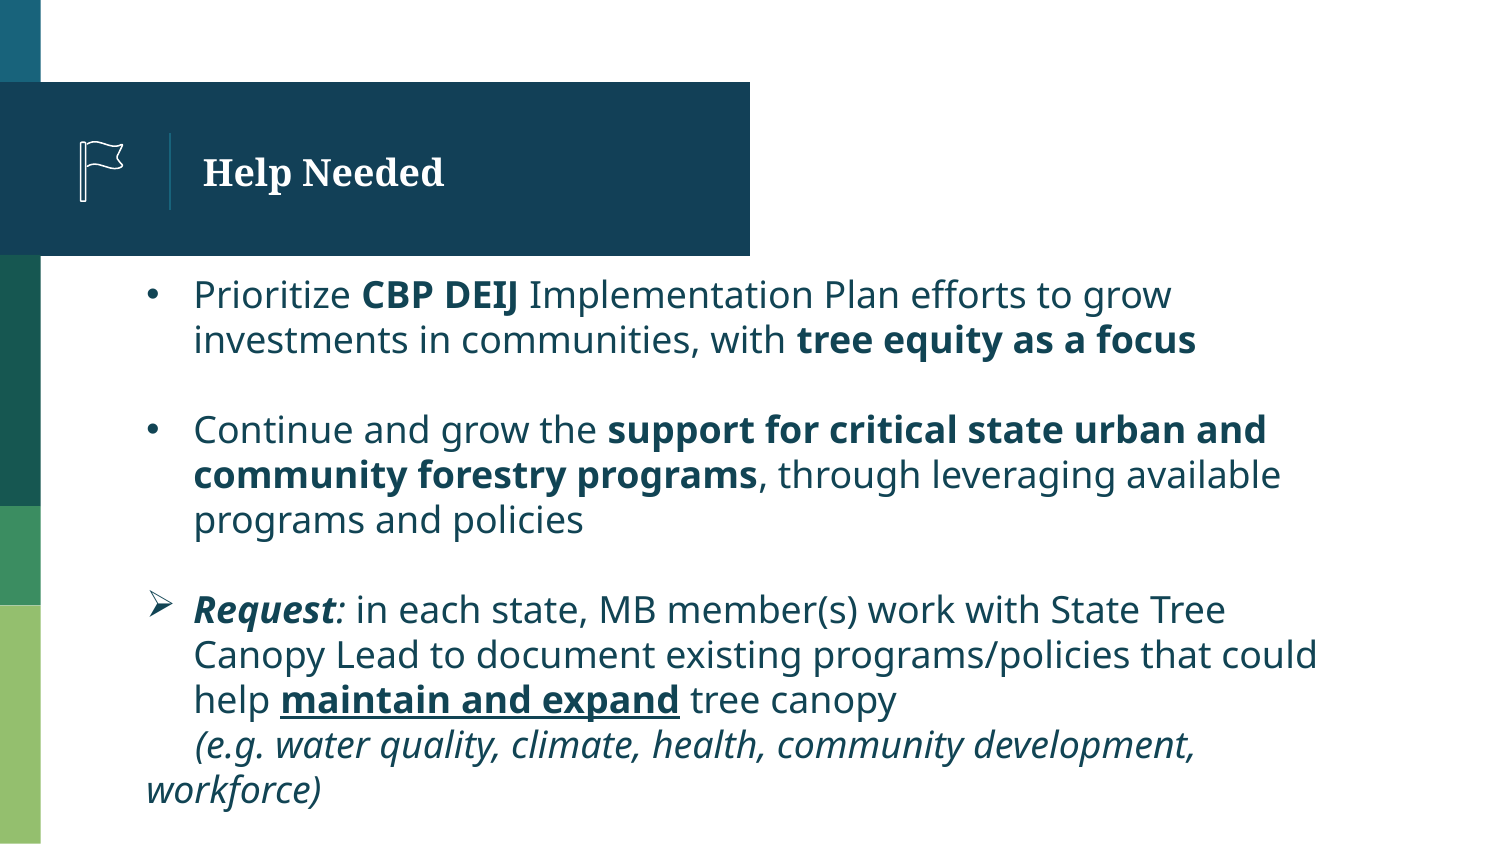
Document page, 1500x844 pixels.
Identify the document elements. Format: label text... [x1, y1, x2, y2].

title Help Needed [187, 87, 715, 255]
text_box Prioritize CBP DEIJ Implementation Plan efforts to grow investments in communities, with tree equity as a focus Continue and grow the support for critical state urban and community forestry programs, through leveraging available programs and policies Request: in each state, MB member(s) work with State Tree Canopy Lead to document existing programs/policies that could help maintain and expand tree canopy (e.g. water quality, climate, health, community development, workforce) Participate in the Funding & Policy Roundtable and next Summit [131, 255, 1369, 774]
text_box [80, 141, 123, 202]
list [187, 275, 1425, 794]
